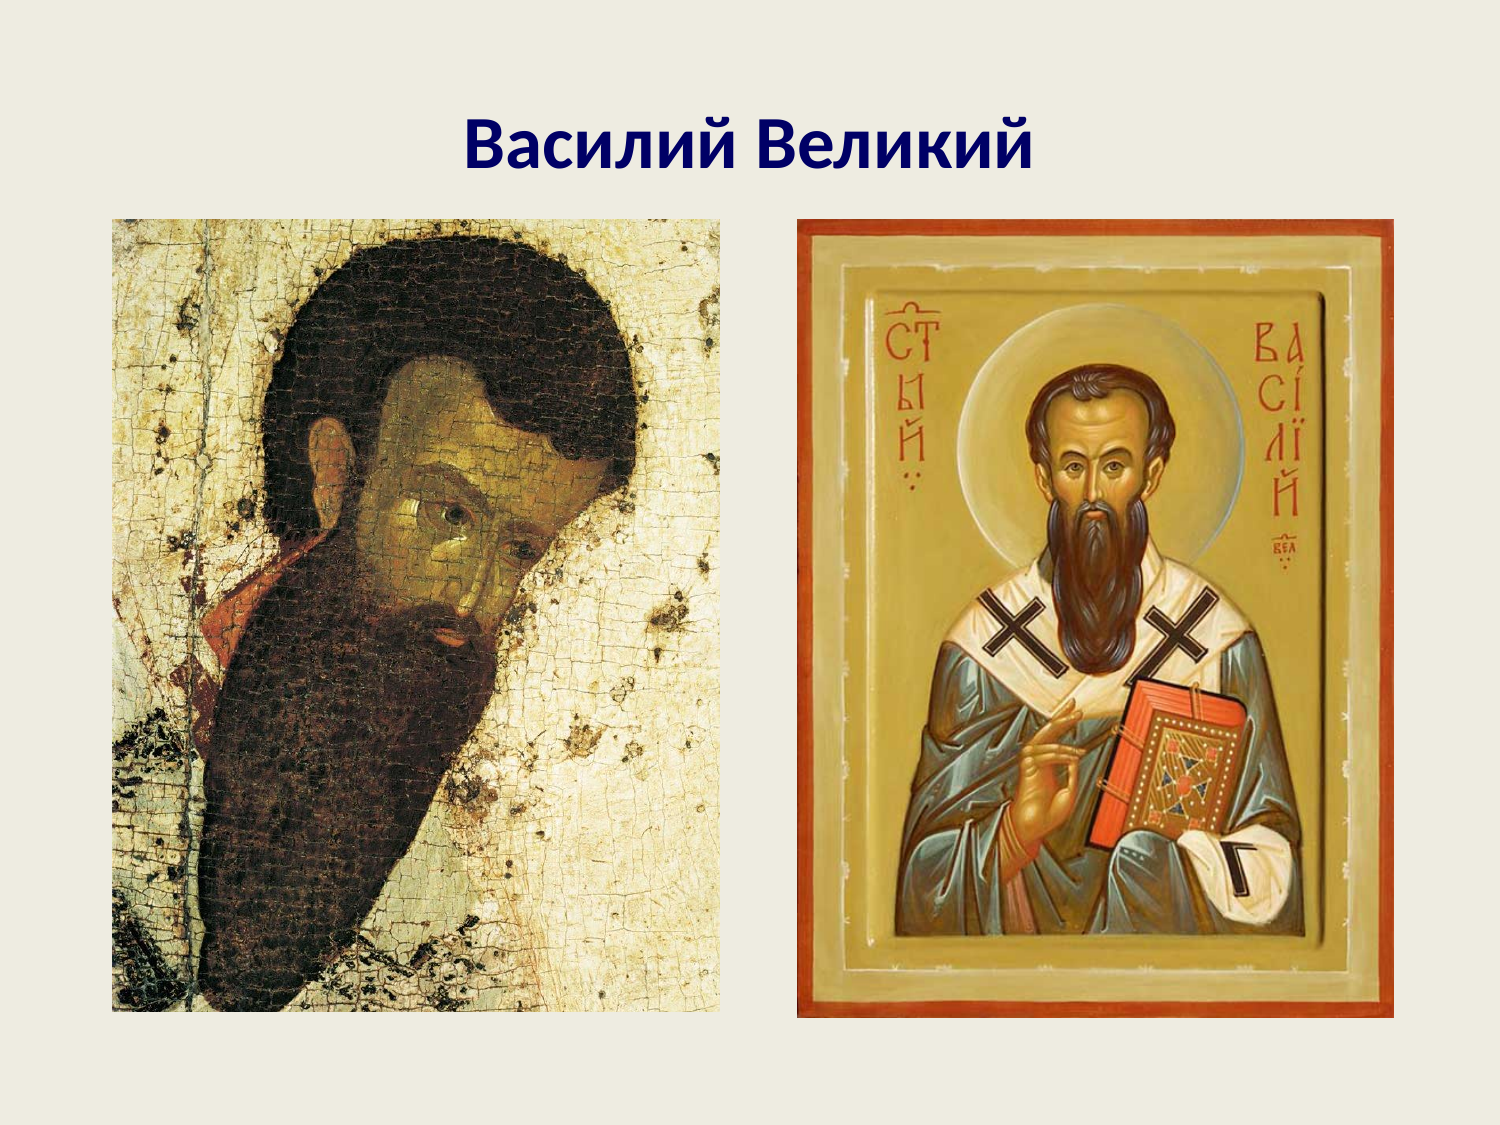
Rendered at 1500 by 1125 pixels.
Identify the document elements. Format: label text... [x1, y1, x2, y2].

picture [111, 219, 720, 1012]
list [796, 219, 1395, 1018]
title Василий Великий [75, 45, 1425, 233]
